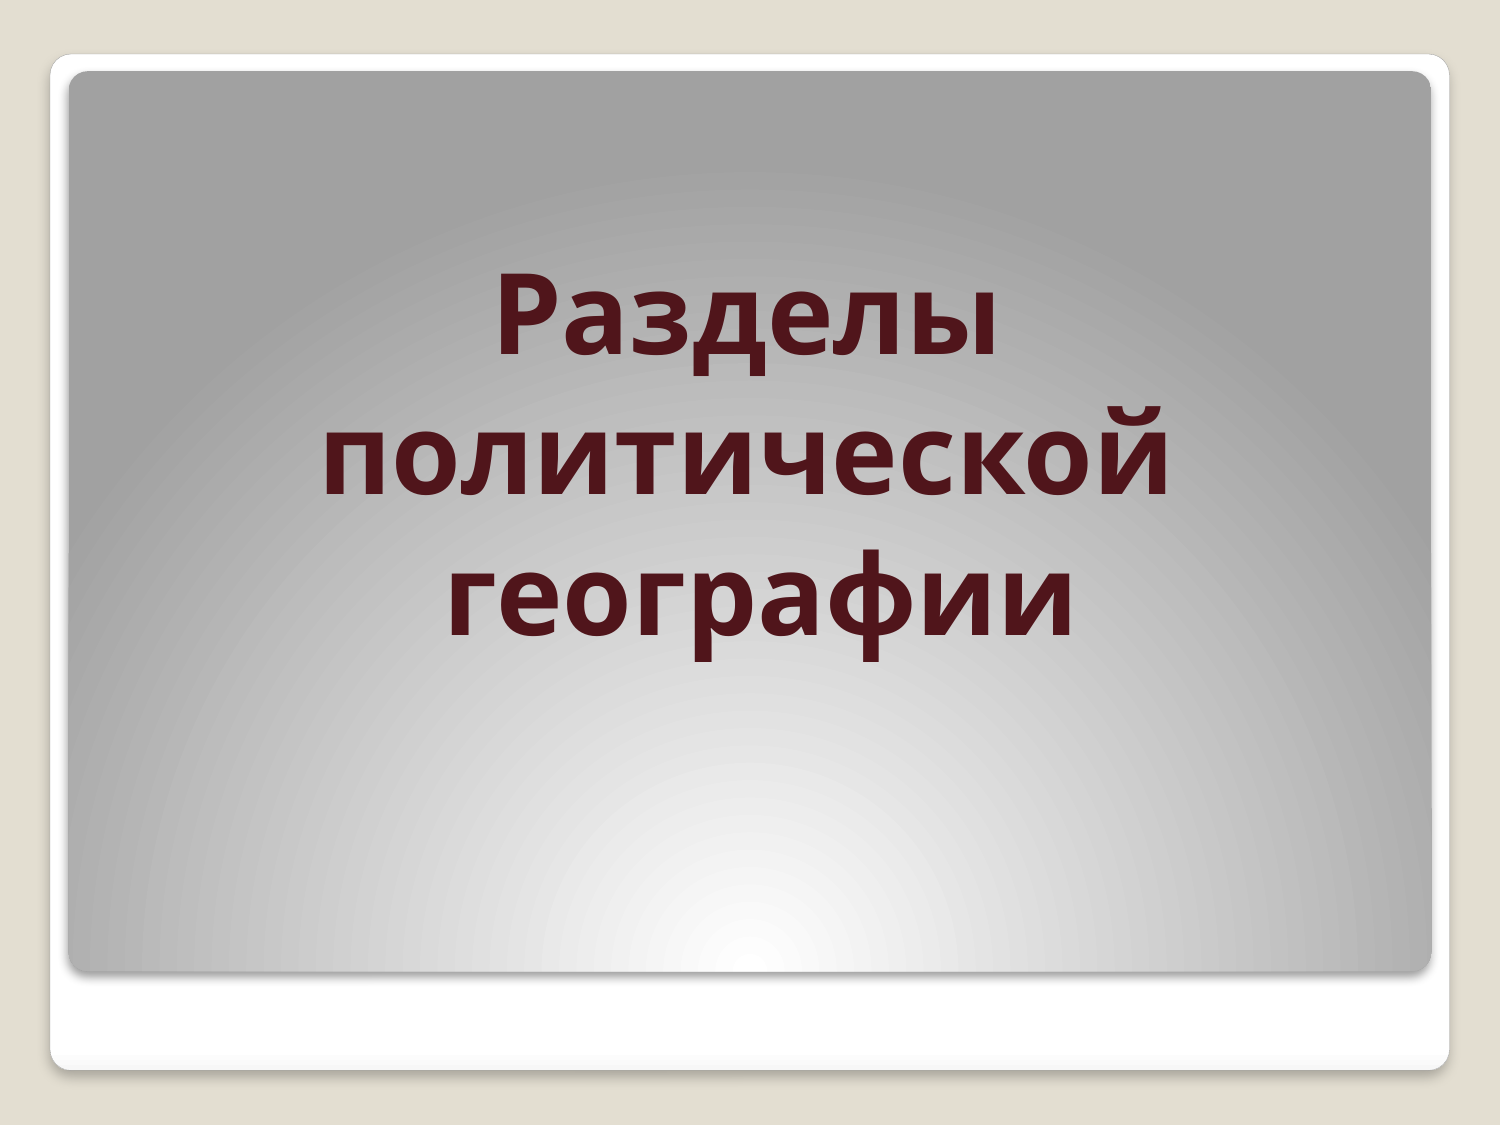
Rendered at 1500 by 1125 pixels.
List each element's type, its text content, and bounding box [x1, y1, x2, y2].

list Разделы политической географии [82, 86, 1425, 774]
